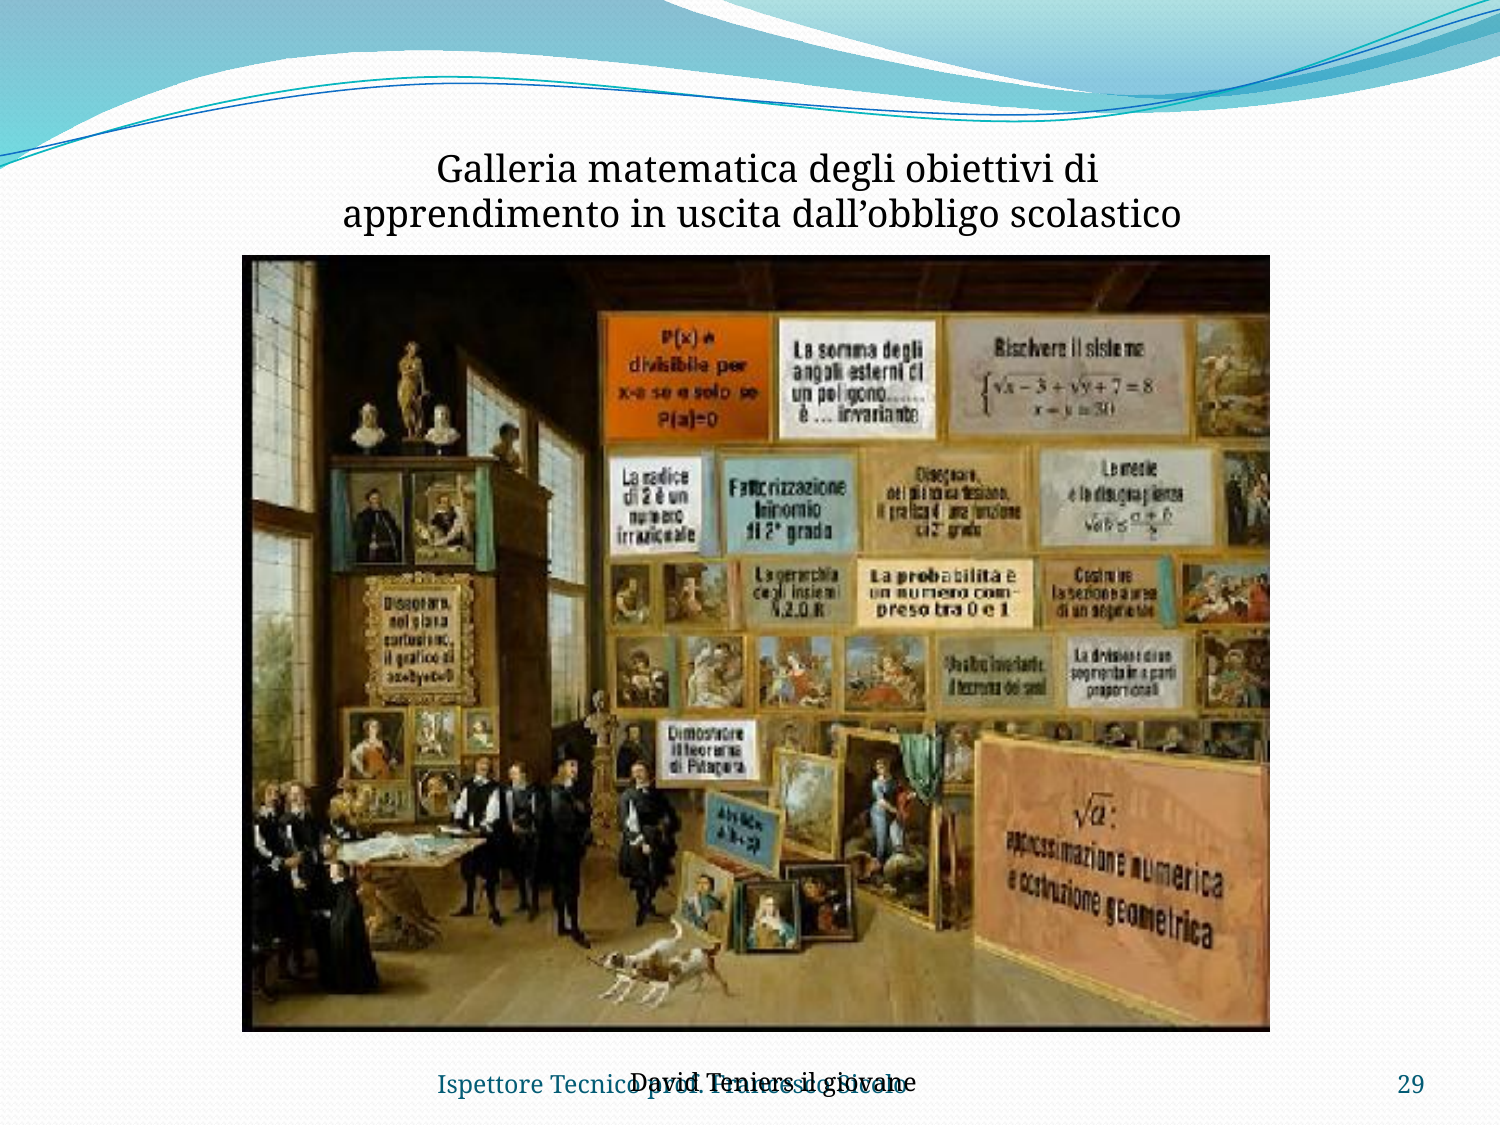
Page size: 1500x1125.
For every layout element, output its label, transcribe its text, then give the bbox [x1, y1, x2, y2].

text_box David Teniers il giovane [360, 1058, 1187, 1104]
text_box Galleria matematica degli obiettivi di apprendimento in uscita dall’obbligo scolastico [312, 137, 1223, 242]
slide_number 29 [1299, 1042, 1425, 1103]
footer Ispettore Tecnico prof. Francesco Sicolo [437, 1043, 988, 1103]
picture [241, 255, 1270, 1032]
